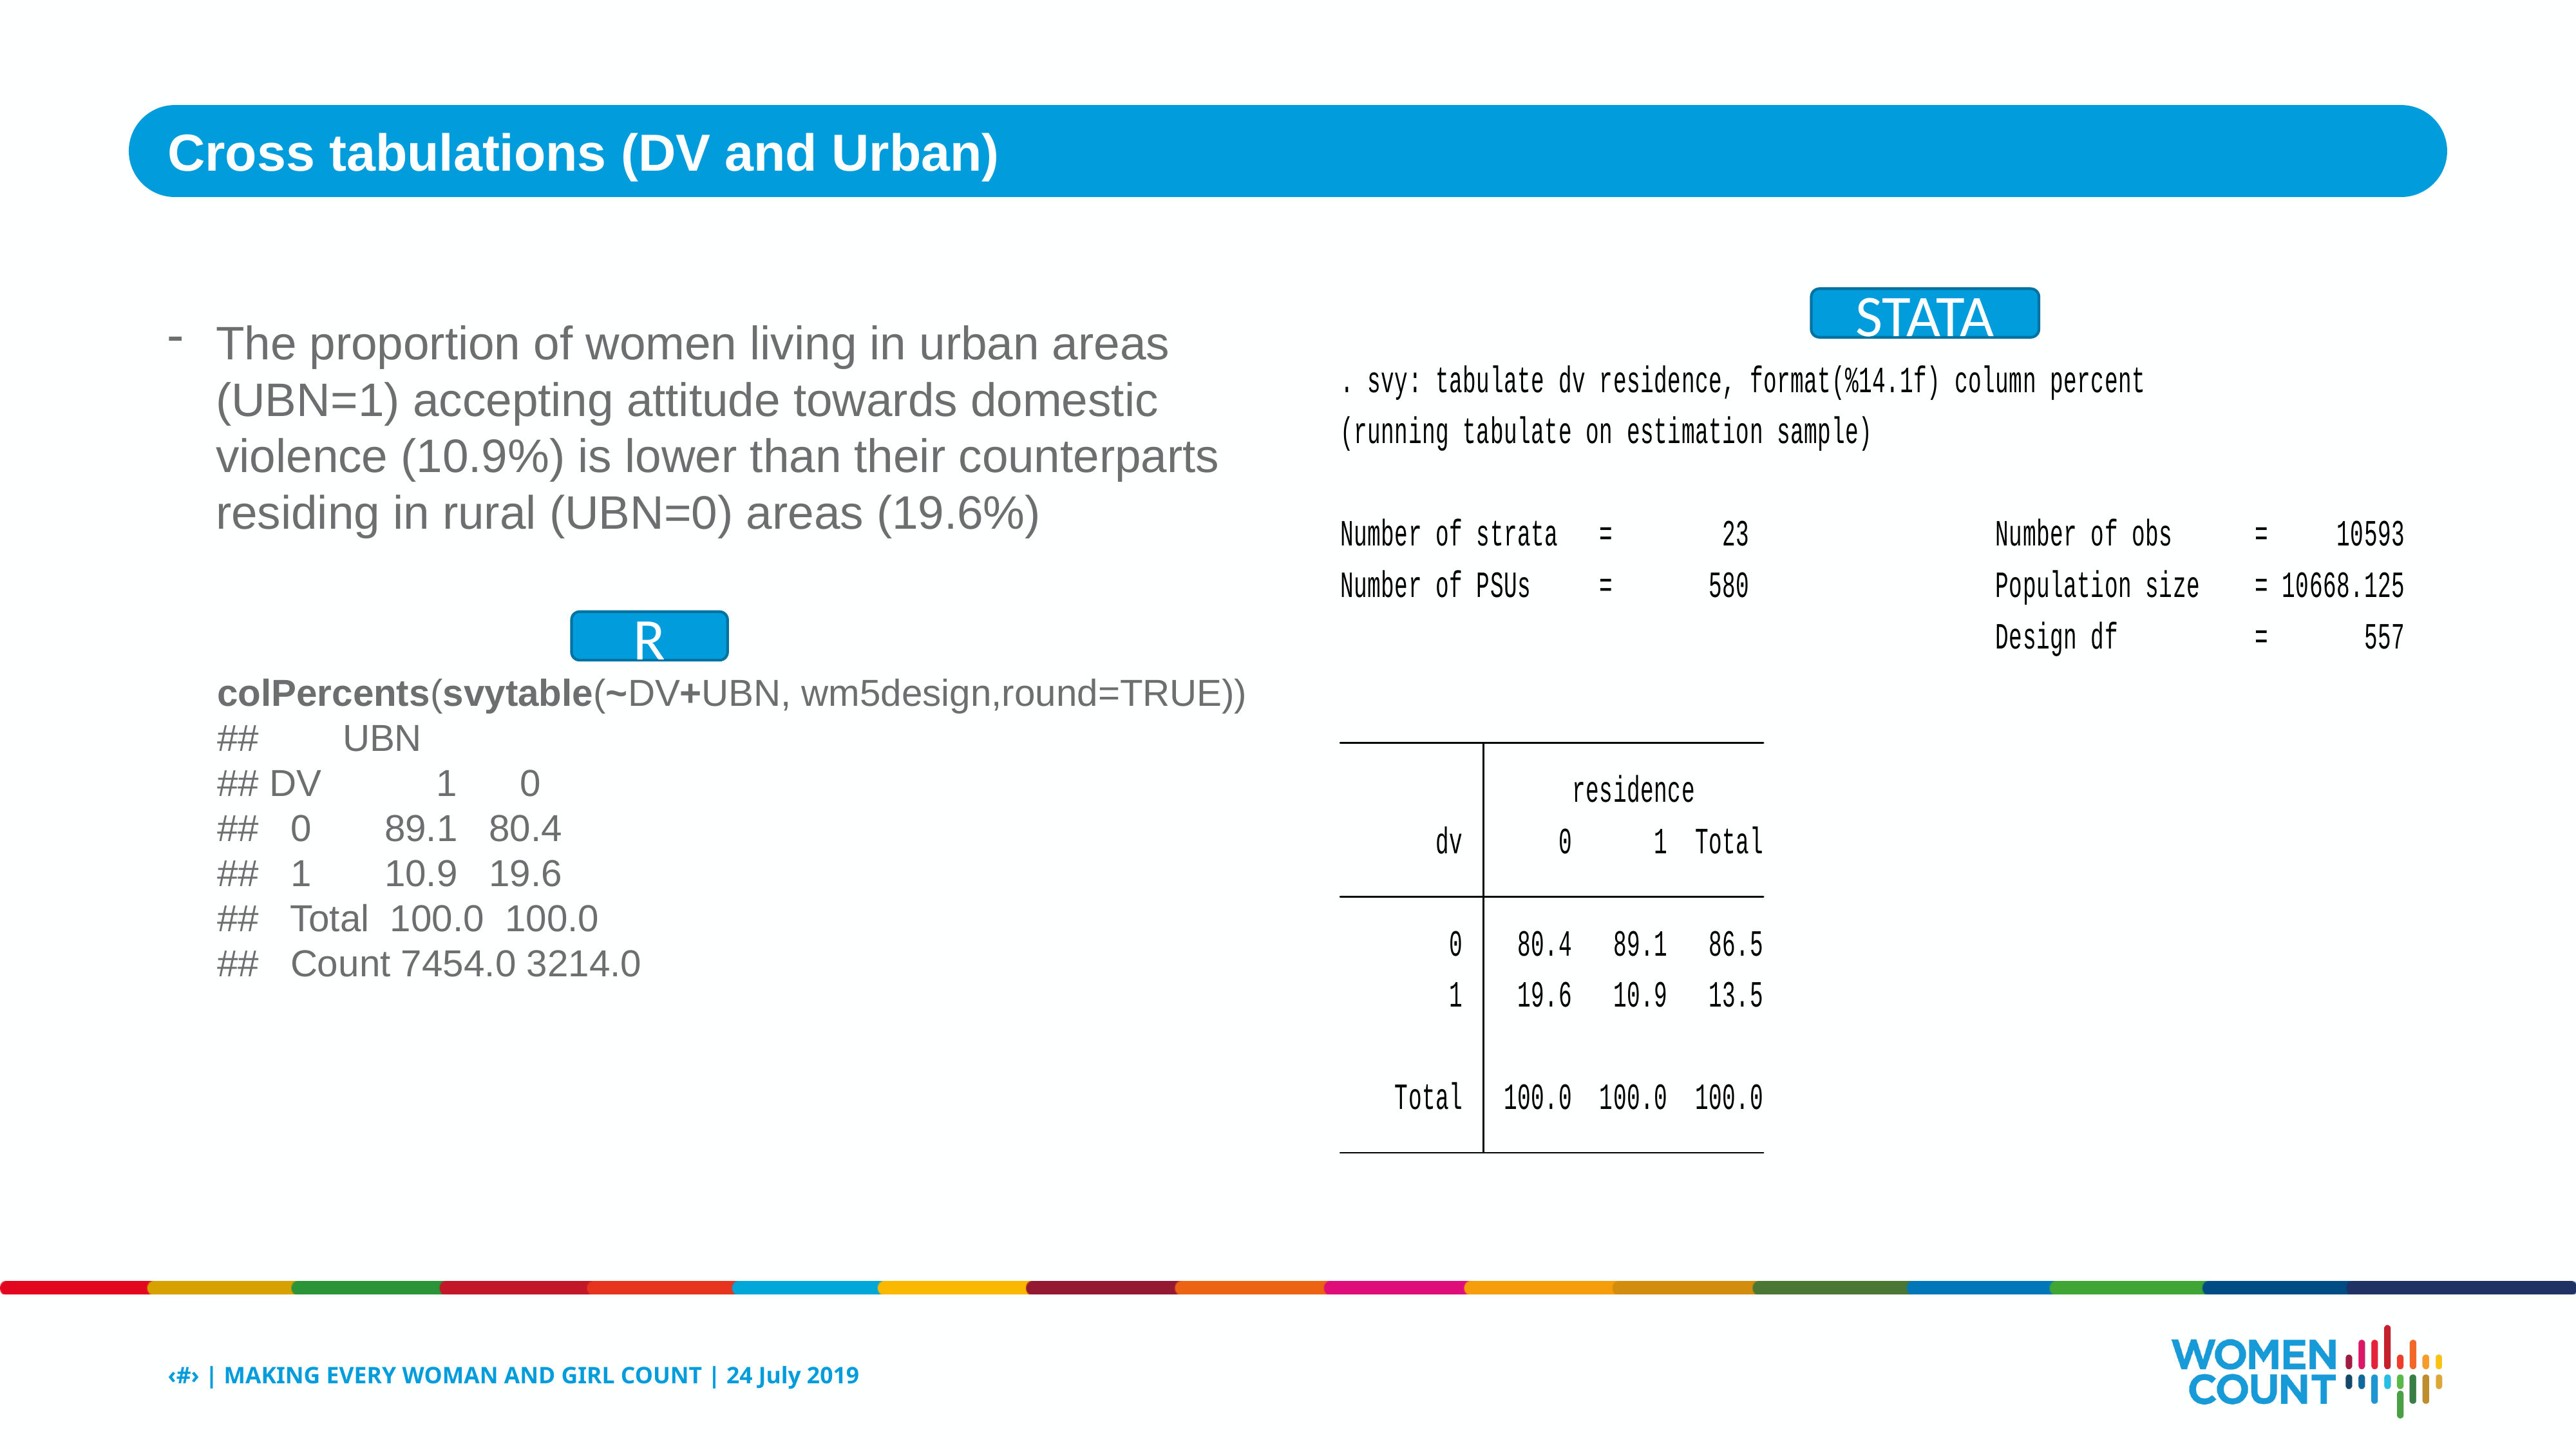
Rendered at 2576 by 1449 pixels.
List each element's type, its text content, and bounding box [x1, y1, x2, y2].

text_box colPercents(svytable(~DV+UBN, wm5design,round=TRUE)) ## UBN ## DV 1 0 ## 0 89.1 80.4 ## 1 10.9 19.6 ## Total 100.0 100.0 ## Count 7454.0 3214.0 [217, 668, 1331, 1041]
picture [1334, 361, 2576, 1182]
text_box STATA [1810, 287, 2041, 339]
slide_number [167, 1360, 1542, 1388]
list Cross tabulations (DV and Urban) [167, 119, 2411, 182]
text_box R [570, 610, 729, 662]
text_box The proportion of women living in urban areas (UBN=1) accepting attitude towards domestic violence (10.9%) is lower than their counterparts residing in rural (UBN=0) areas (19.6%) [167, 313, 1336, 595]
